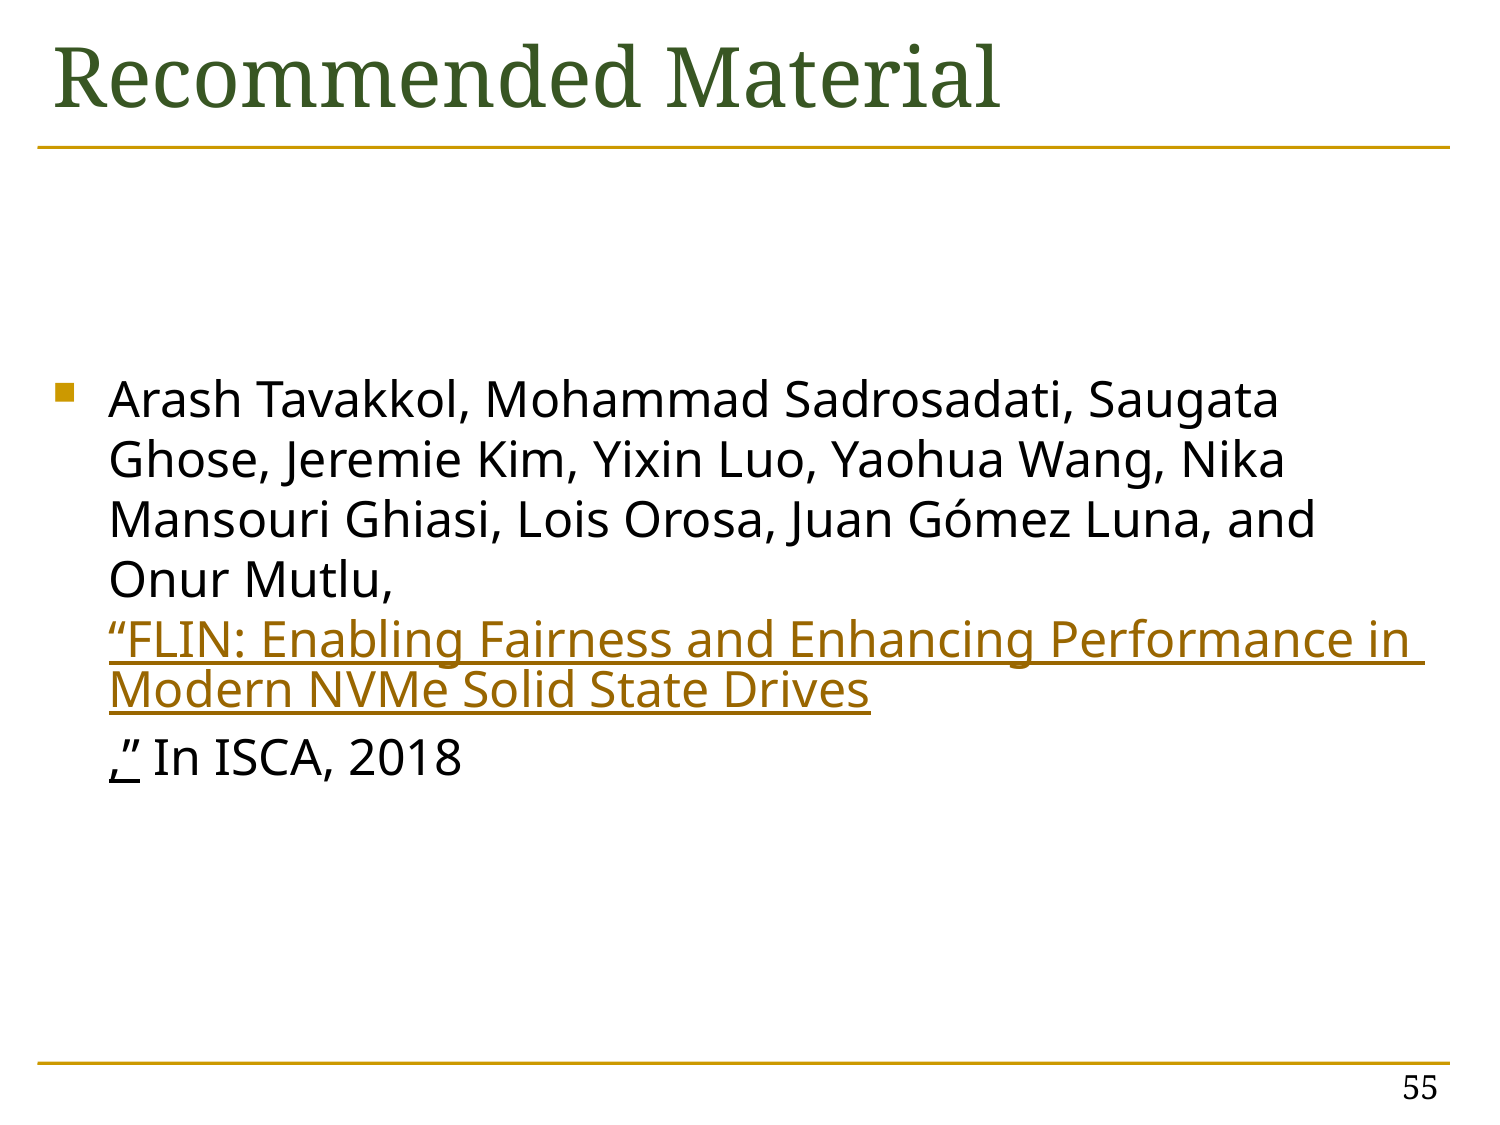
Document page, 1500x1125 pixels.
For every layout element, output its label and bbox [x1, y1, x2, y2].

text_box [1104, 1043, 1455, 1119]
text_box [37, 0, 1450, 149]
list [37, 149, 1450, 1063]
